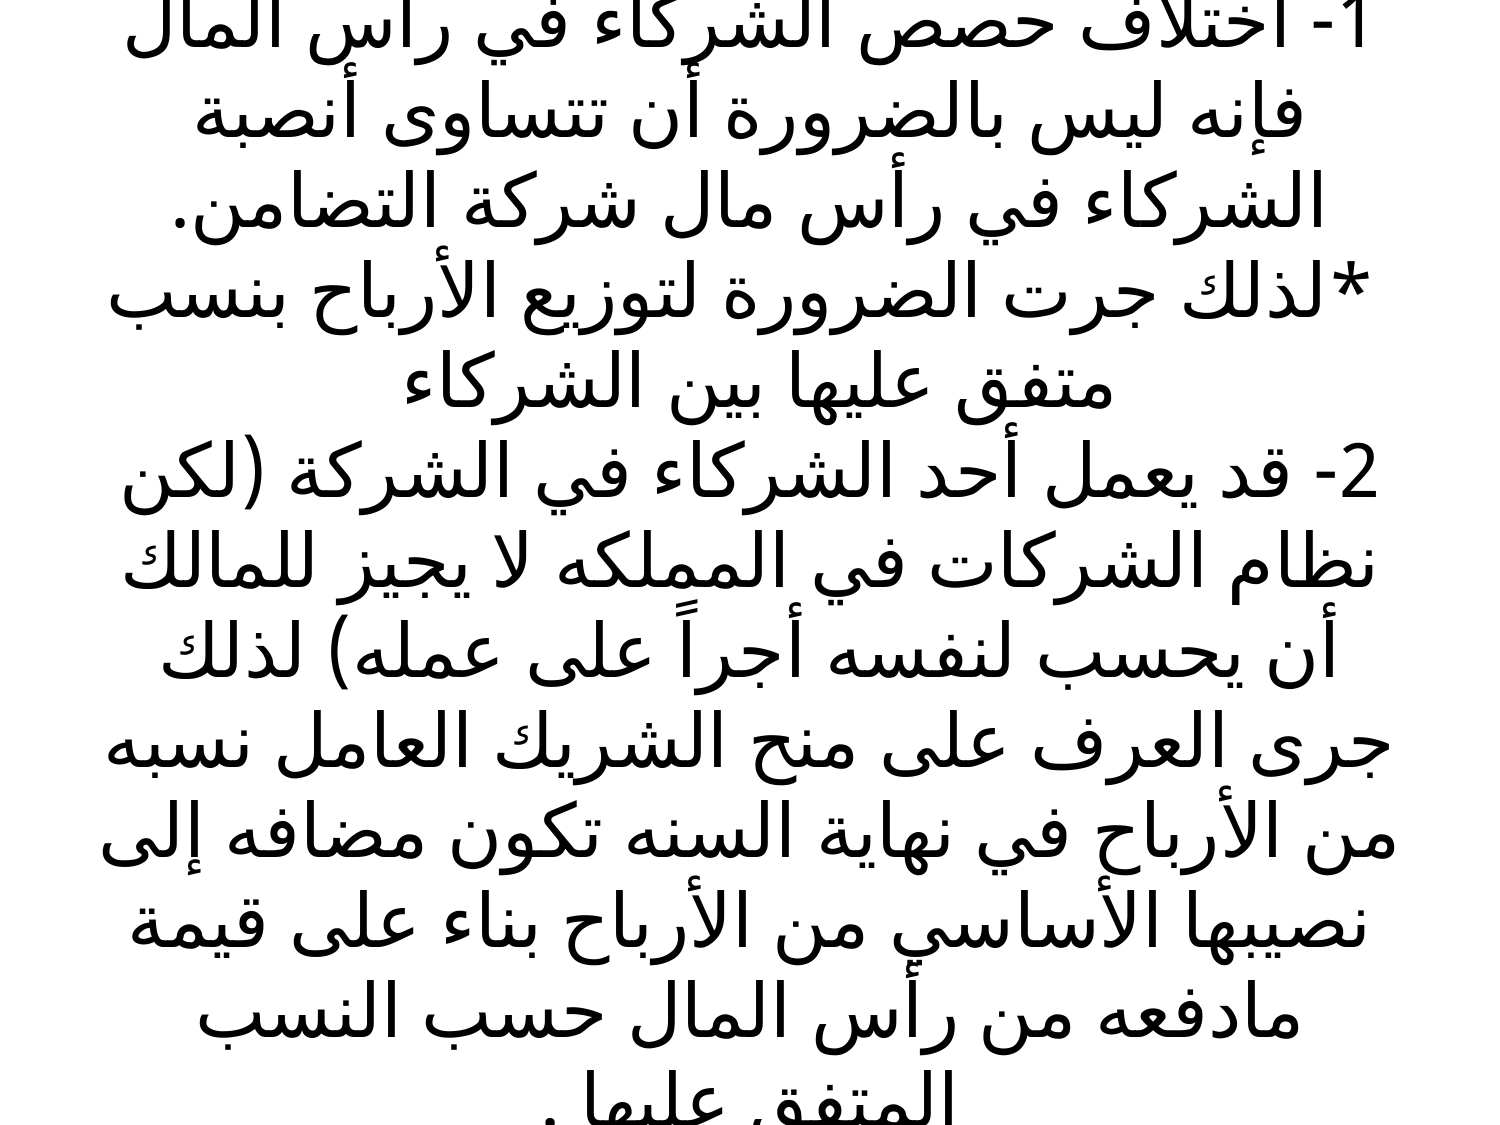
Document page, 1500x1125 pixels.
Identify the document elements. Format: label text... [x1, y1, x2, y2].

title أهم الاختلافات 1- اختلاف حصص الشركاء في رأس المال فإنه ليس بالضرورة أن تتساوى أنصبة الشركاء في رأس مال شركة التضامن. *لذلك جرت الضرورة لتوزيع الأرباح بنسب متفق عليها بين الشركاء 2- قد يعمل أحد الشركاء في الشركة (لكن نظام الشركات في المملكه لا يجيز للمالك أن يحسب لنفسه أجراً على عمله) لذلك جرى العرف على منح الشريك العامل نسبه من الأرباح في نهاية السنه تكون مضافه إلى نصيبها الأساسي من الأرباح بناء على قيمة مادفعه من رأس المال حسب النسب المتفق عليها . [75, 45, 1425, 1071]
